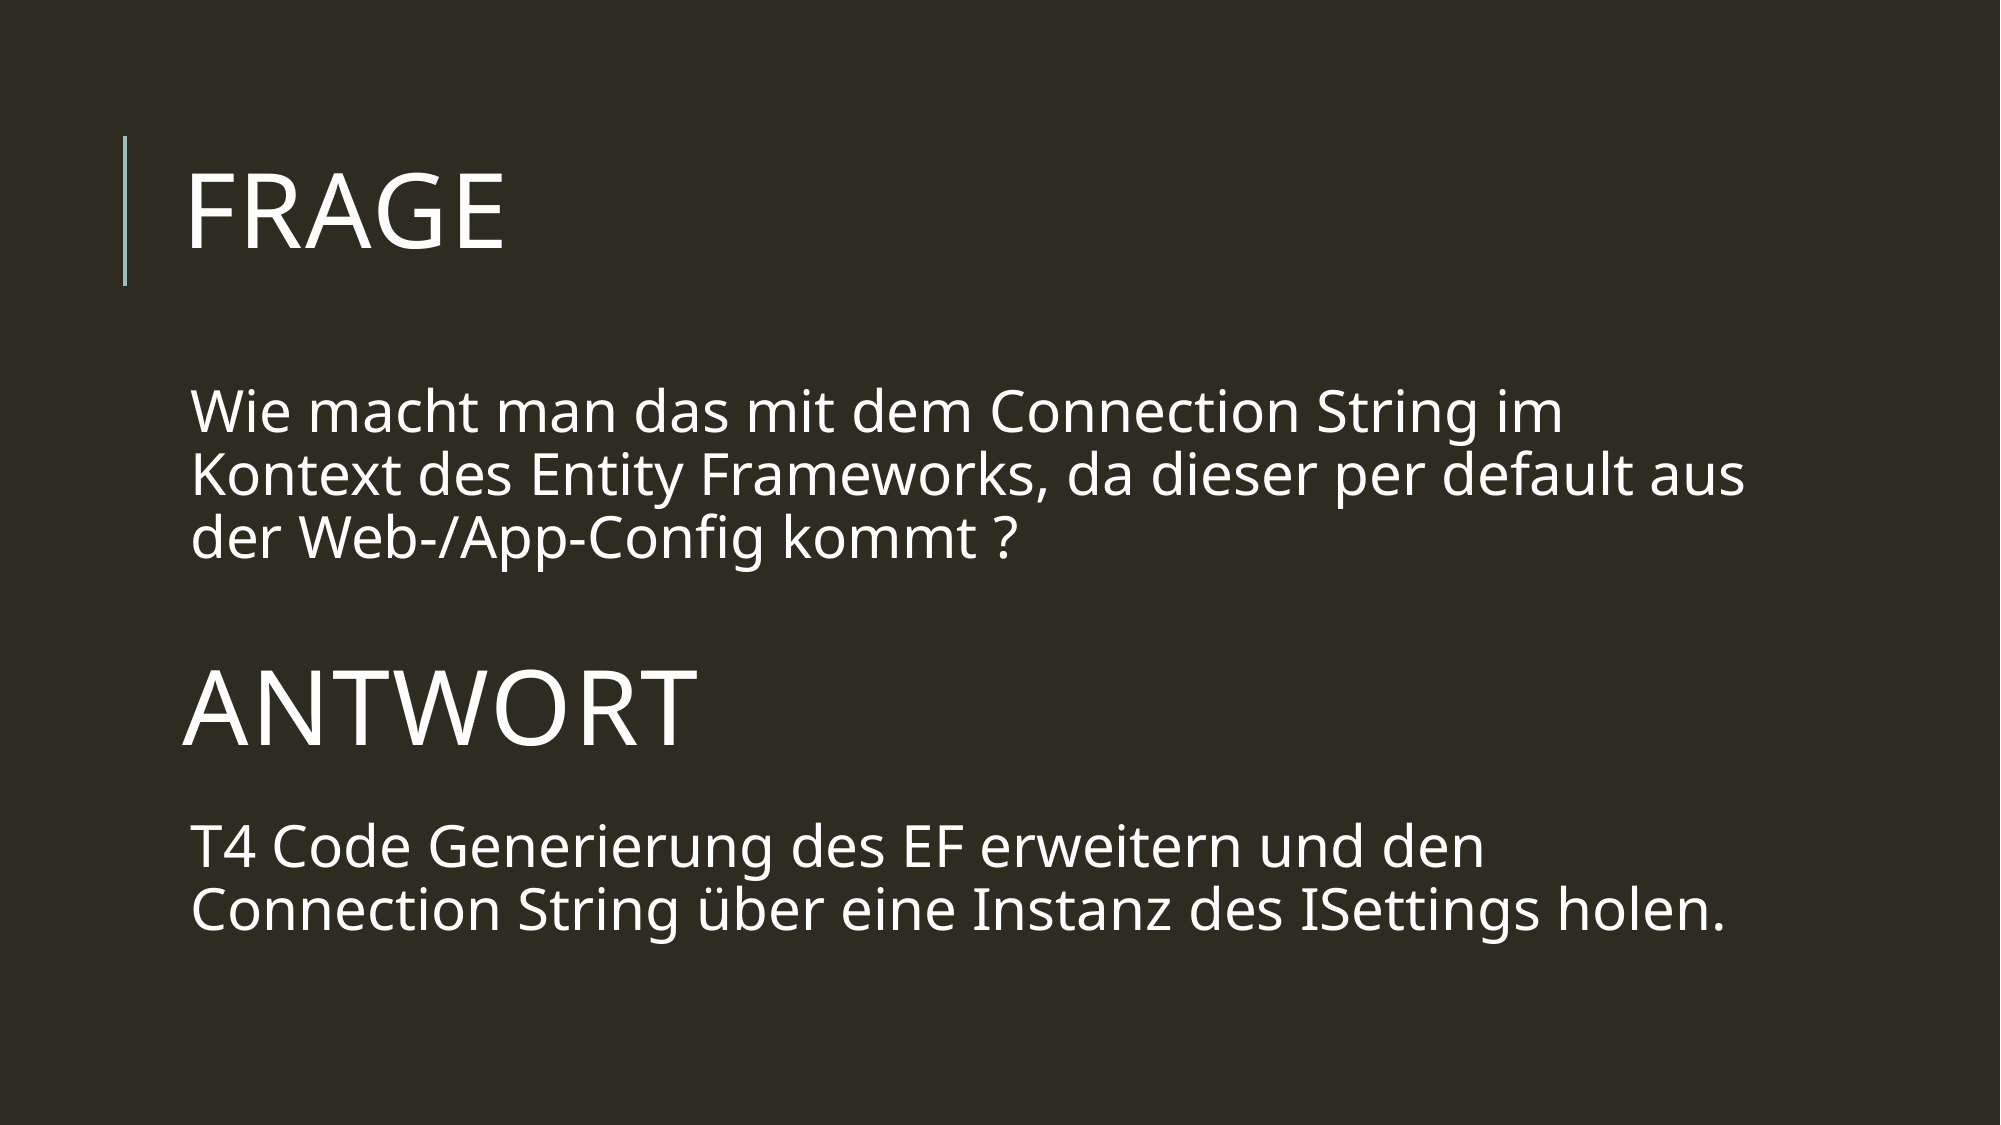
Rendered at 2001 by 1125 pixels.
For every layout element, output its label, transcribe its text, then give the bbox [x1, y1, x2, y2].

text_box Antwort [167, 592, 1763, 810]
title Frage [168, 96, 1763, 342]
list Wie macht man das mit dem Connection String im Kontext des Entity Frameworks, da dieser per default aus der Web-/App-Config kommt ? [168, 375, 1763, 592]
text_box T4 Code Generierung des EF erweitern und den Connection String über eine Instanz des ISettings holen. [167, 810, 1763, 1028]
